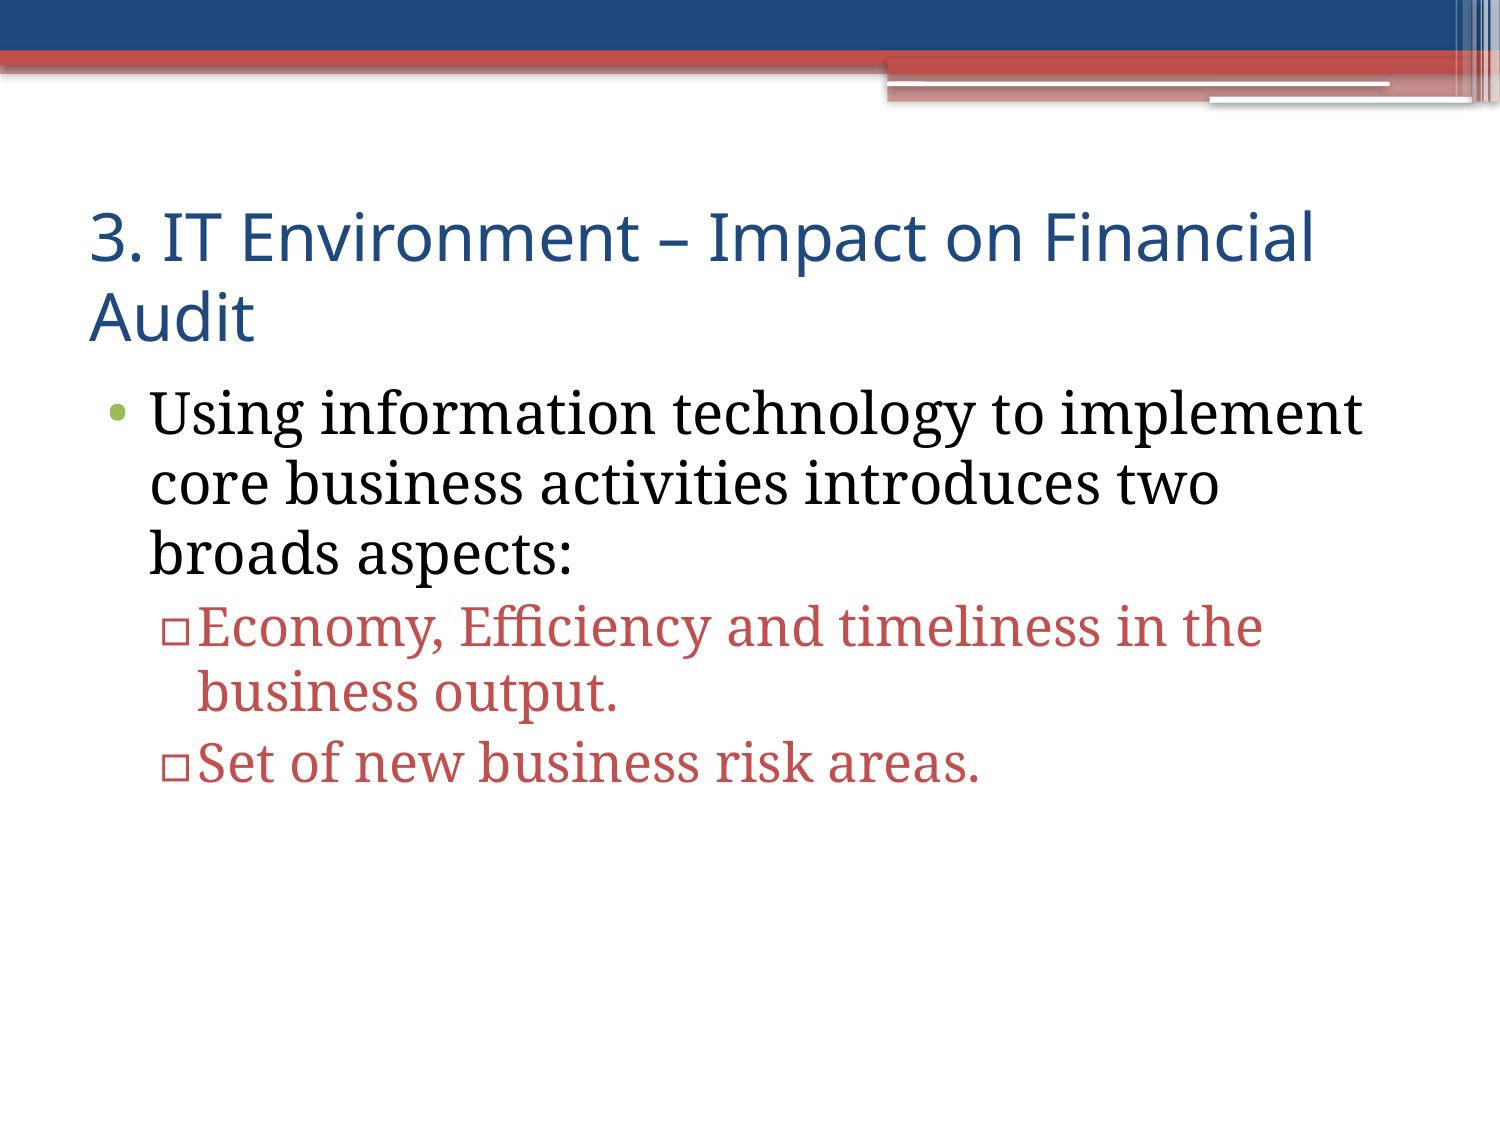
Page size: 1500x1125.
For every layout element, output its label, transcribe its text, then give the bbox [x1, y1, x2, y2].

title 3. IT Environment – Impact on Financial Audit [75, 187, 1425, 363]
list Using information technology to implement core business activities introduces two broads aspects: Economy, Efficiency and timeliness in the business output. Set of new business risk areas. [75, 368, 1425, 1079]
